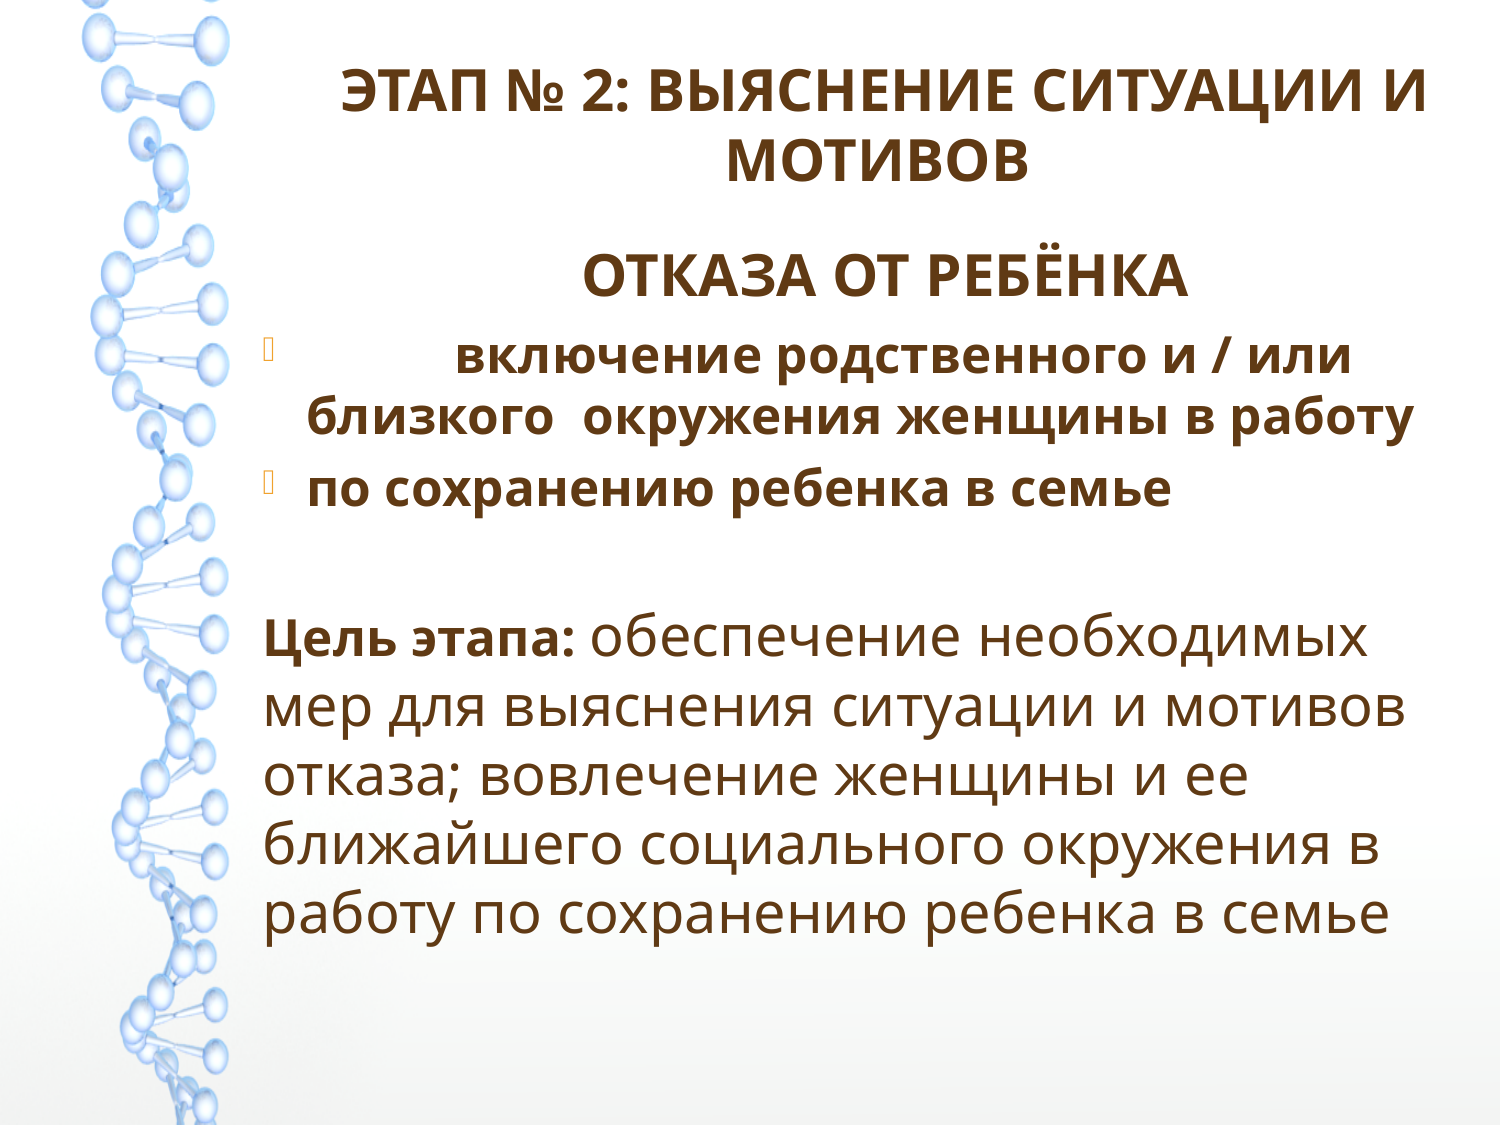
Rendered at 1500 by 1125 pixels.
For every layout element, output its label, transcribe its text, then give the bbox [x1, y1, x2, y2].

picture [0, 0, 1500, 1125]
text_box Этап № 2: Выяснение ситуации и мотивов отказа от ребёнка [295, 94, 1475, 268]
text_box включение родственного и / или близкого окружения женщины в работу по сохранению ребенка в семье Цель этапа: обеспечение необходимых мер для выяснения ситуации и мотивов отказа; вовлечение женщины и ее ближайшего социального окружения в работу по сохранению ребенка в семье [247, 314, 1475, 1125]
